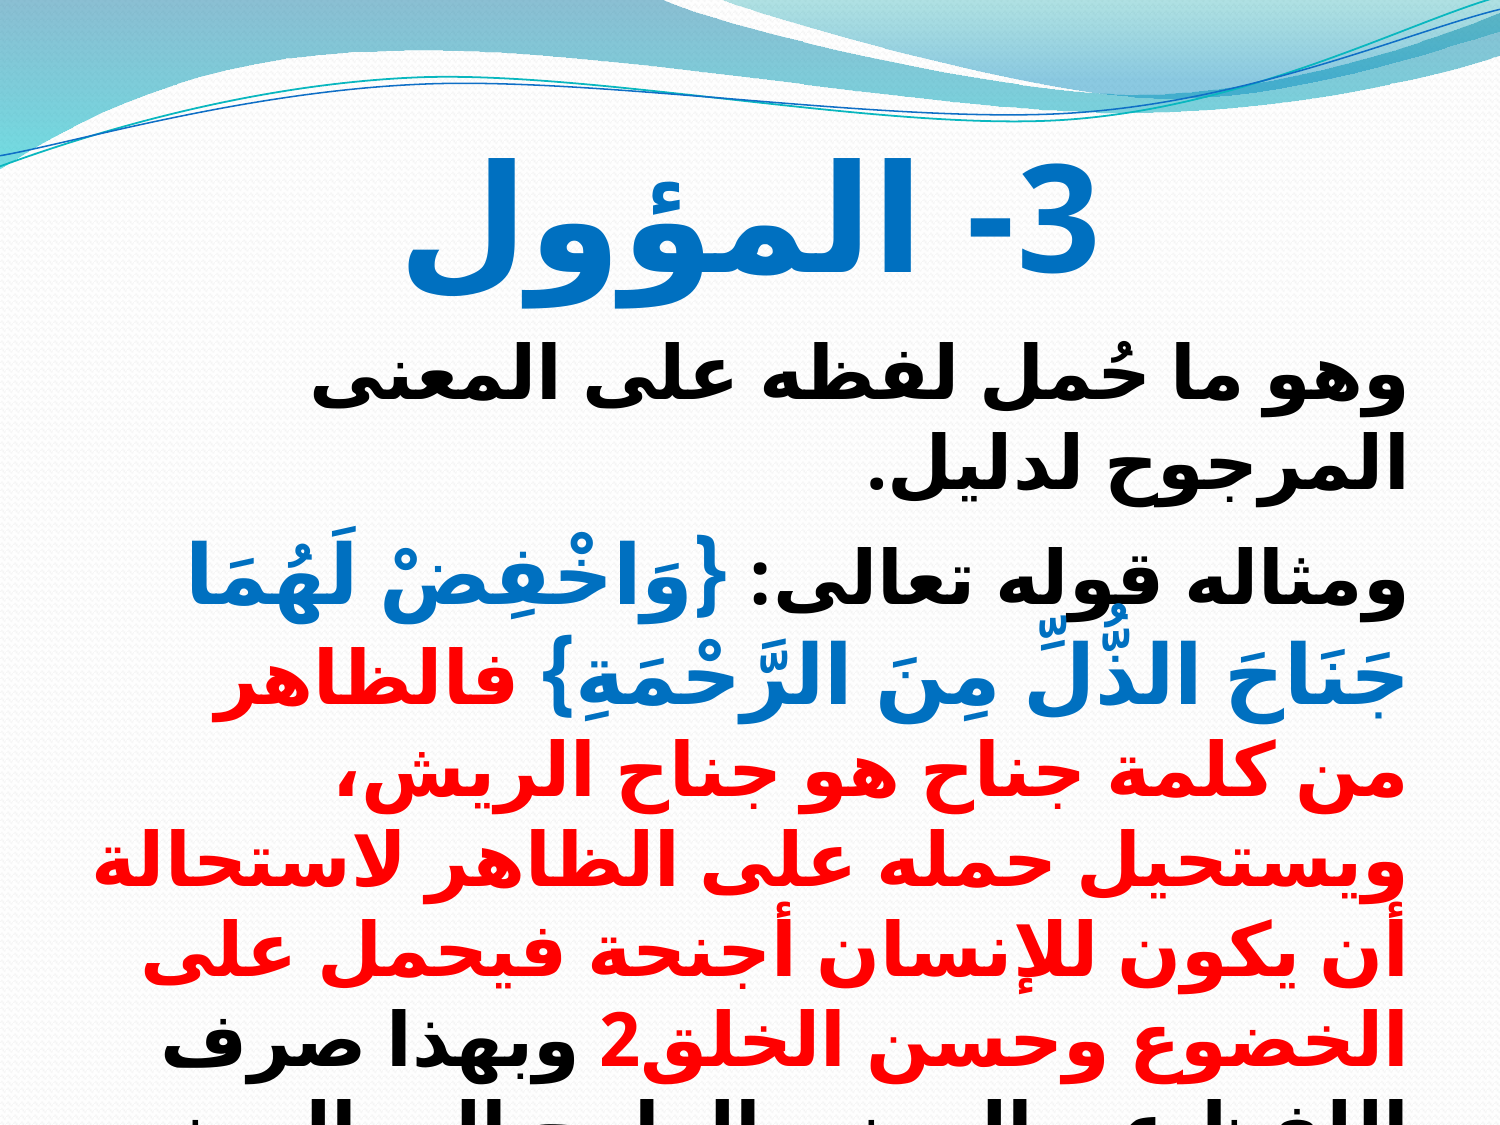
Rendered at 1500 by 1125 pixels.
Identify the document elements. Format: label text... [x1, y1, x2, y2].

title 3- المؤول [75, 115, 1425, 303]
list وهو ما حُمل لفظه على المعنى المرجوح لدليل. ومثاله قوله تعالى: {وَاخْفِضْ لَهُمَا جَنَاحَ الذُّلِّ مِنَ الرَّحْمَةِ} فالظاهر من كلمة جناح هو جناح الريش، ويستحيل حمله على الظاهر لاستحالة أن يكون للإنسان أجنحة فيحمل على الخضوع وحسن الخلق2 وبهذا صرف اللفظ عن المعنى الراجح إلى المعنى المرجوح لدليل وهو هنا الاستحالة. [75, 317, 1425, 1038]
